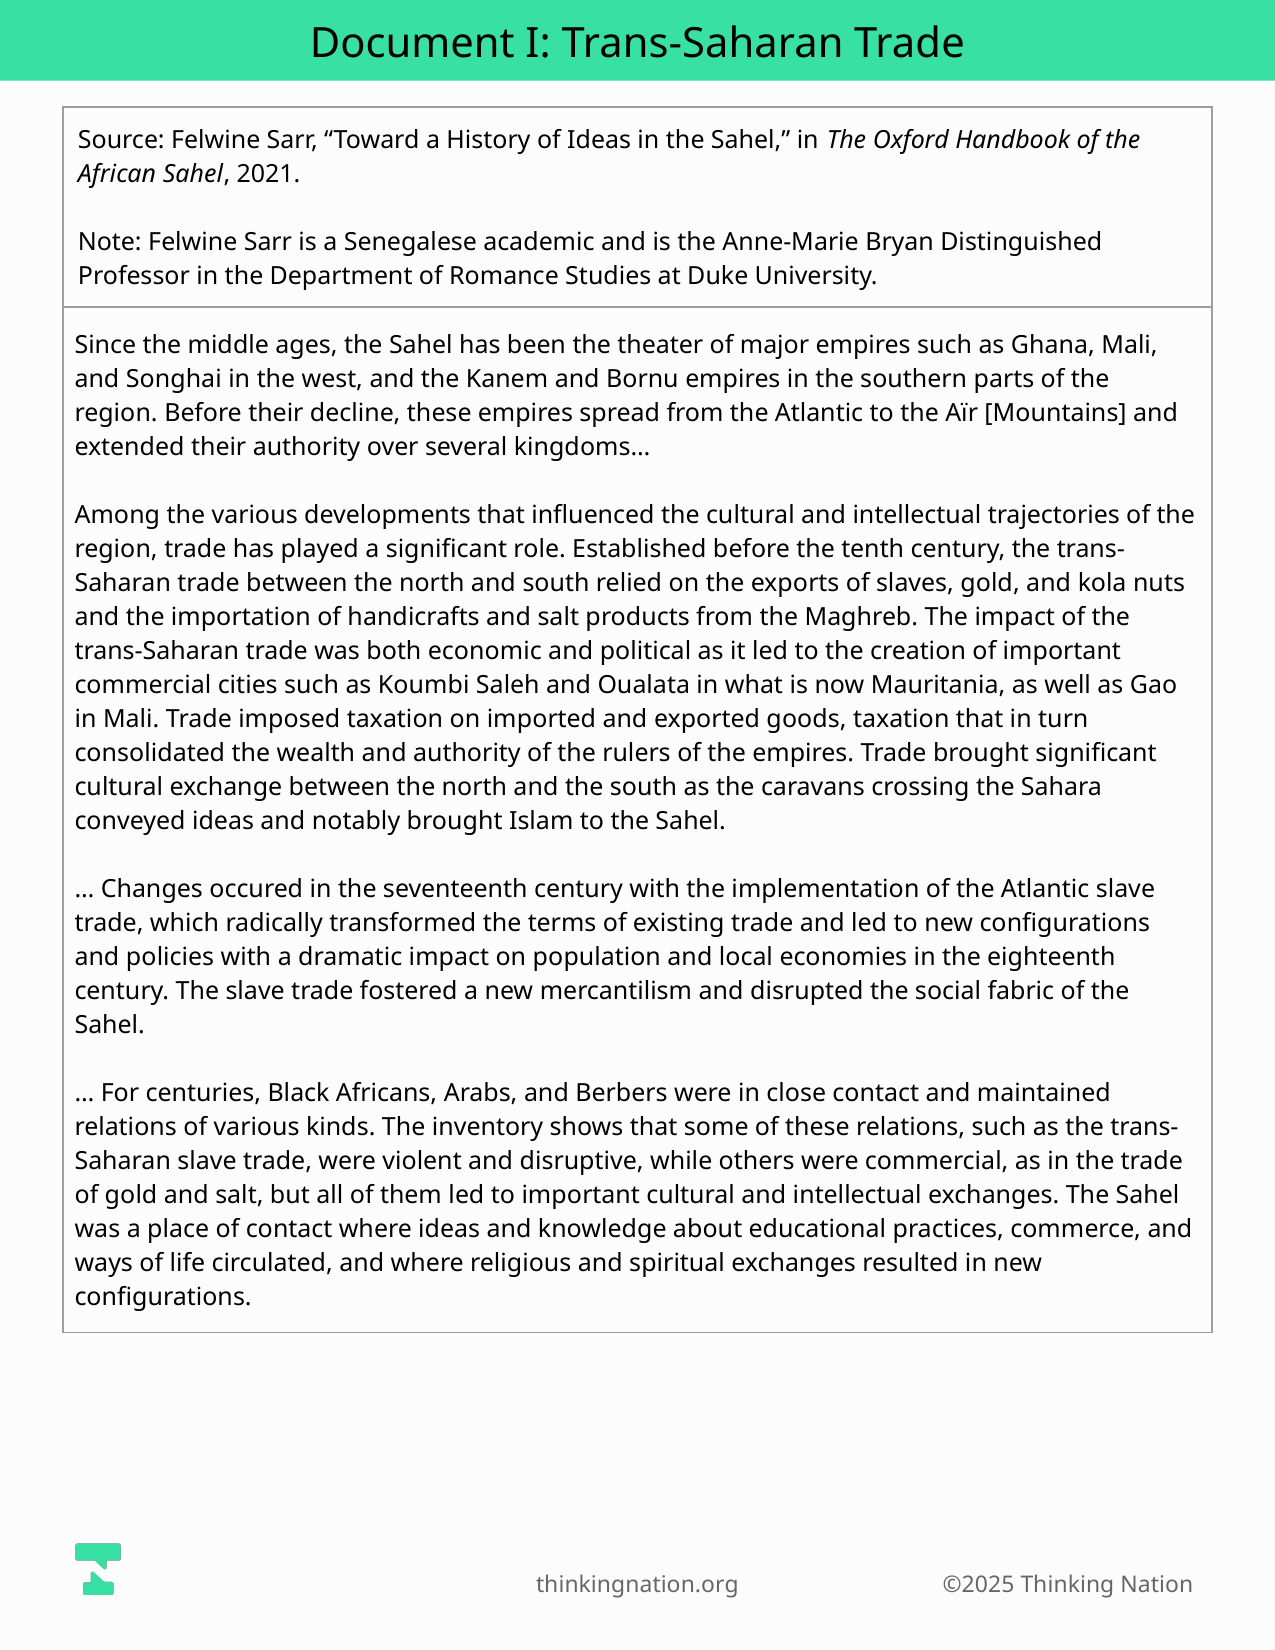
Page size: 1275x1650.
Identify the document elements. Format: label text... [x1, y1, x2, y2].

picture [62, 1533, 134, 1605]
table_header Source: Felwine Sarr, “Toward a History of Ideas in the Sahel,” in The Oxford Handbook of the African Sahel, 2021. Note: Felwine Sarr is a Senegalese academic and is the Anne-Marie Bryan Distinguished Professor in the Department of Romance Studies at Duke University. [64, 108, 1211, 306]
text_box thinkingnation.org [486, 1553, 789, 1605]
text_box Document I: Trans-Saharan Trade [0, 0, 1275, 81]
text_box ©2025 Thinking Nation [907, 1553, 1210, 1605]
table_cell Since the middle ages, the Sahel has been the theater of major empires such as Ghana, Mali, and Songhai in the west, and the Kanem and Bornu empires in the southern parts of the region. Before their decline, these empires spread from the Atlantic to the Aïr [Mountains] and extended their authority over several kingdoms… Among the various developments that influenced the cultural and intellectual trajectories of the region, trade has played a significant role. Established before the tenth century, the trans-Saharan trade between the north and south relied on the exports of slaves, gold, and kola nuts and the importation of handicrafts and salt products from the Maghreb. The impact of the trans-Saharan trade was both economic and political as it led to the creation of important commercial cities such as Koumbi Saleh and Oualata in what is now Mauritania, as well as Gao in Mali. Trade imposed taxation on imported and exported goods, taxation that in turn consolidated the wealth and authority of the rulers of the empires. Trade brought significant cultural exchange between the north and the south as the caravans crossing the Sahara conveyed ideas and notably brought Islam to the Sahel. … Changes occured in the seventeenth century with the implementation of the Atlantic slave trade, which radically transformed the terms of existing trade and led to new configurations and policies with a dramatic impact on population and local economies in the eighteenth century. The slave trade fostered a new mercantilism and disrupted the social fabric of the Sahel. … For centuries, Black Africans, Arabs, and Berbers were in close contact and maintained relations of various kinds. The inventory shows that some of these relations, such as the trans-Saharan slave trade, were violent and disruptive, while others were commercial, as in the trade of gold and salt, but all of them led to important cultural and intellectual exchanges. The Sahel was a place of contact where ideas and knowledge about educational practices, commerce, and ways of life circulated, and where religious and spiritual exchanges resulted in new configurations. [64, 308, 1211, 1332]
